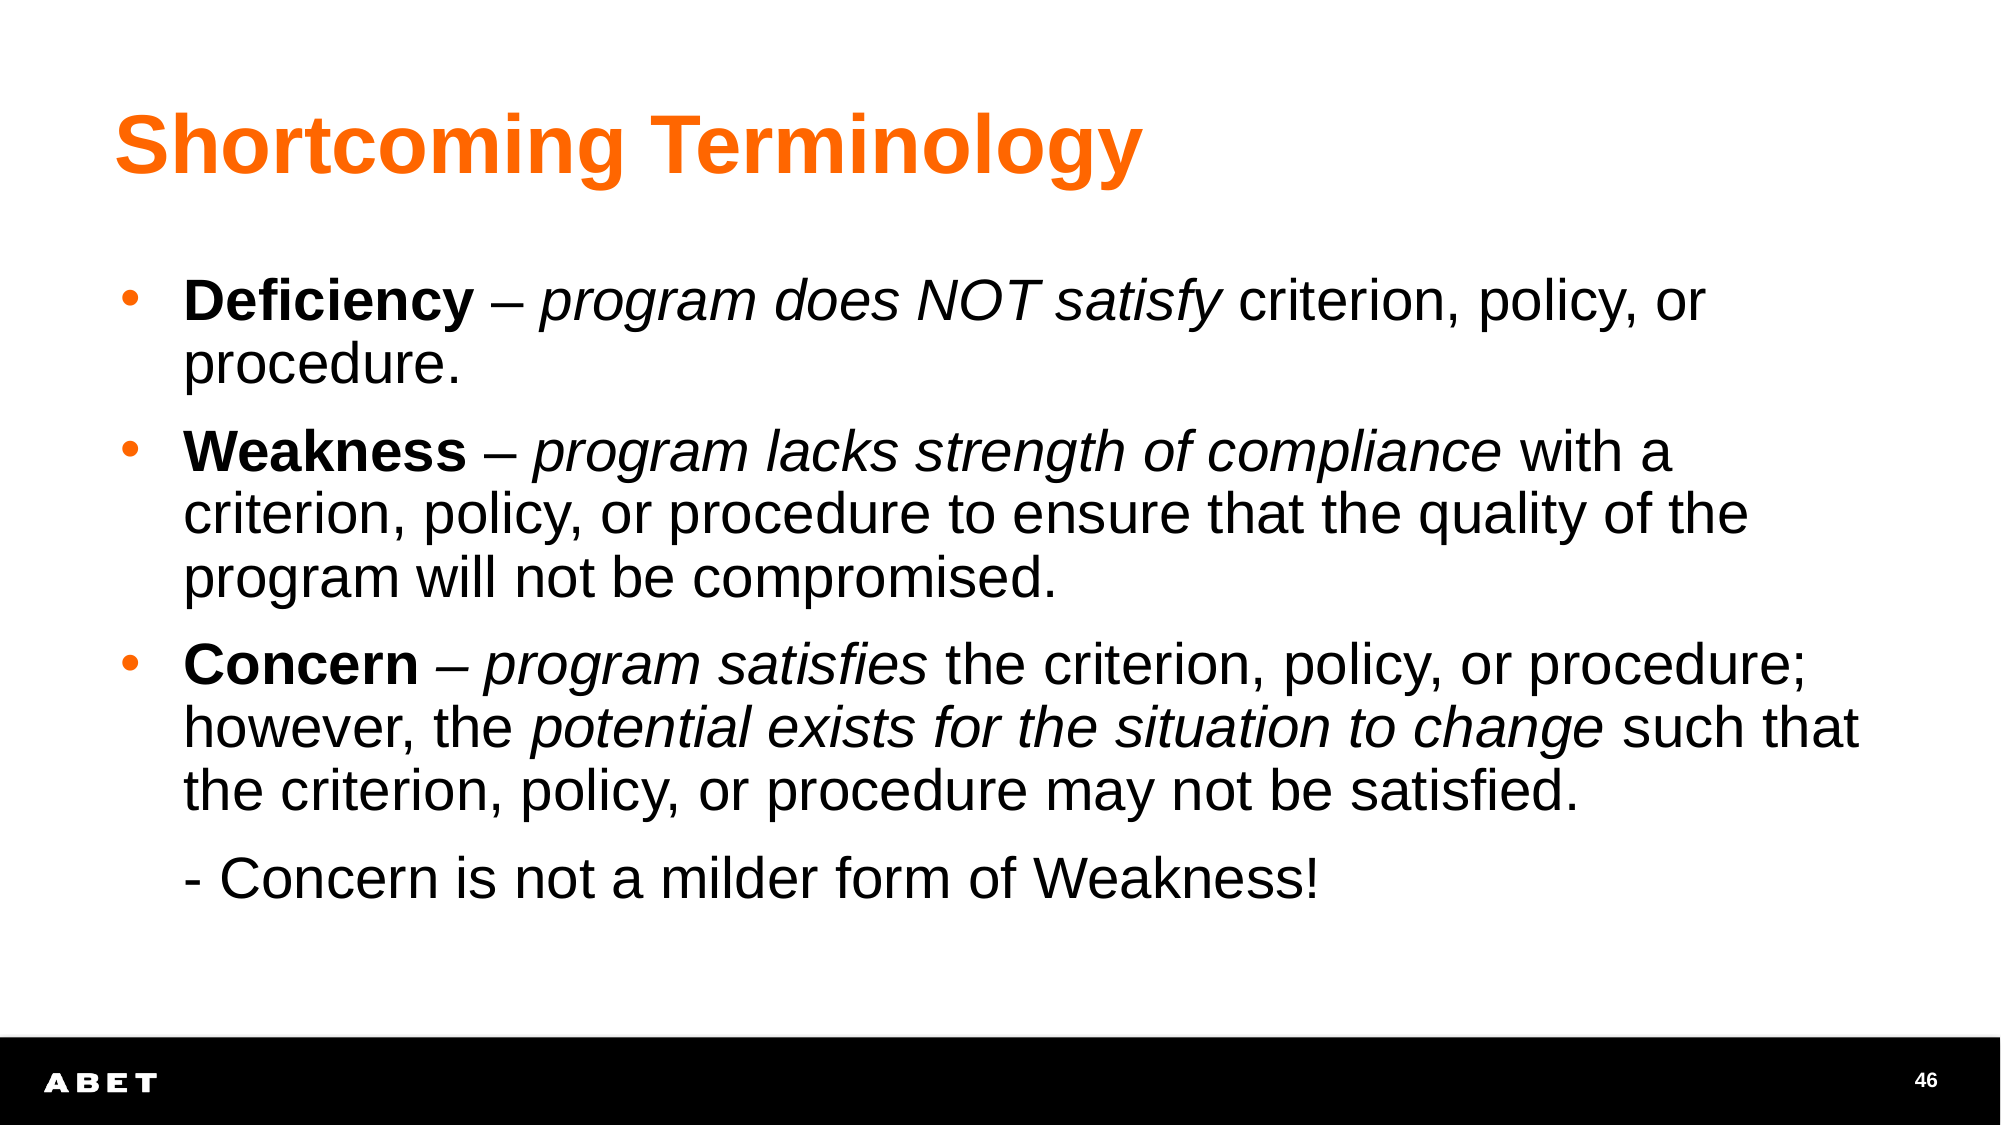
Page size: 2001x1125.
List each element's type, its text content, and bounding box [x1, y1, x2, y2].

picture [16, 1052, 184, 1113]
list Deficiency – program does NOT satisfy criterion, policy, or procedure. Weakness – program lacks strength of compliance with a criterion, policy, or procedure to ensure that the quality of the program will not be compromised. Concern – program satisfies the criterion, policy, or procedure; however, the potential exists for the situation to change such that the criterion, policy, or procedure may not be satisfied. - Concern is not a milder form of Weakness! [99, 262, 1900, 975]
title Shortcoming Terminology [99, 82, 1900, 213]
